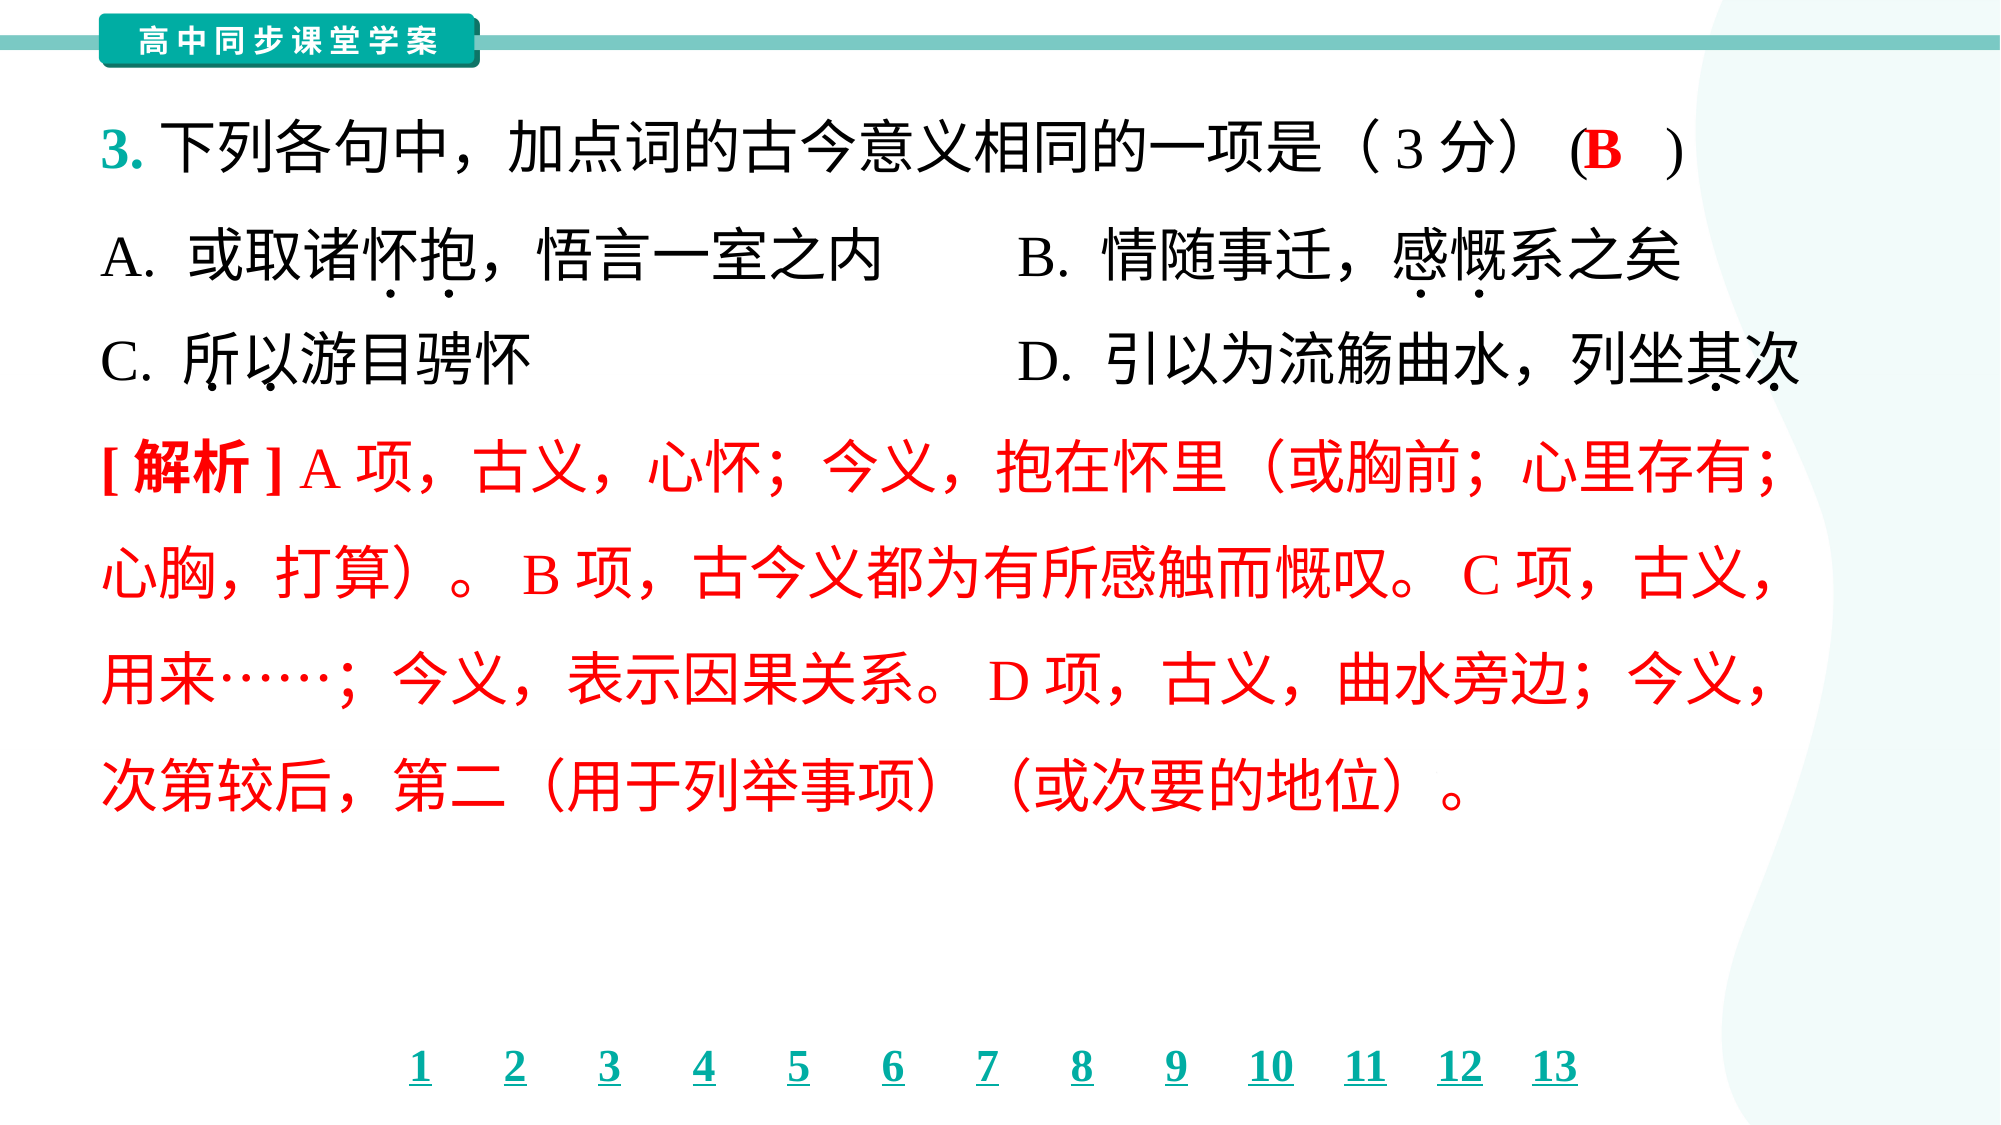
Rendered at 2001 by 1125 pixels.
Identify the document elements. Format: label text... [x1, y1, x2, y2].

text_box [1711, 382, 1721, 392]
text_box 3.下列各句中，加点词的古今意义相同的一项是（3分）( ) [100, 76, 1562, 169]
text_box A. 或取诸怀抱，悟言一室之内 B. 情随事迁，感慨系之矣 C. 所以游目骋怀 D. 引以为流觞曲水，列坐其次 [100, 182, 1899, 381]
text_box [444, 289, 454, 298]
text_box [1474, 289, 1484, 298]
text_box [1416, 289, 1426, 298]
text_box [解析] A项，古义，心怀；今义，抱在怀里（或胸前；心里存有； 心胸，打算）。B项，古今义都为有所感触而慨叹。C项，古义， 用来……；今义，表示因果关系。D项，古义，曲水旁边；今义， 次第较后，第二（用于列举事项）（或次要的地位）。 [100, 393, 1899, 806]
text_box [207, 382, 217, 392]
text_box B [1562, 75, 1644, 169]
picture [0, 0, 2000, 1125]
text_box [266, 382, 275, 392]
text_box [1769, 382, 1779, 392]
text_box 3.下列各句中，加点词的古今意义相同的一项是（3分）( ) [1644, 76, 1899, 169]
text_box [386, 289, 395, 298]
